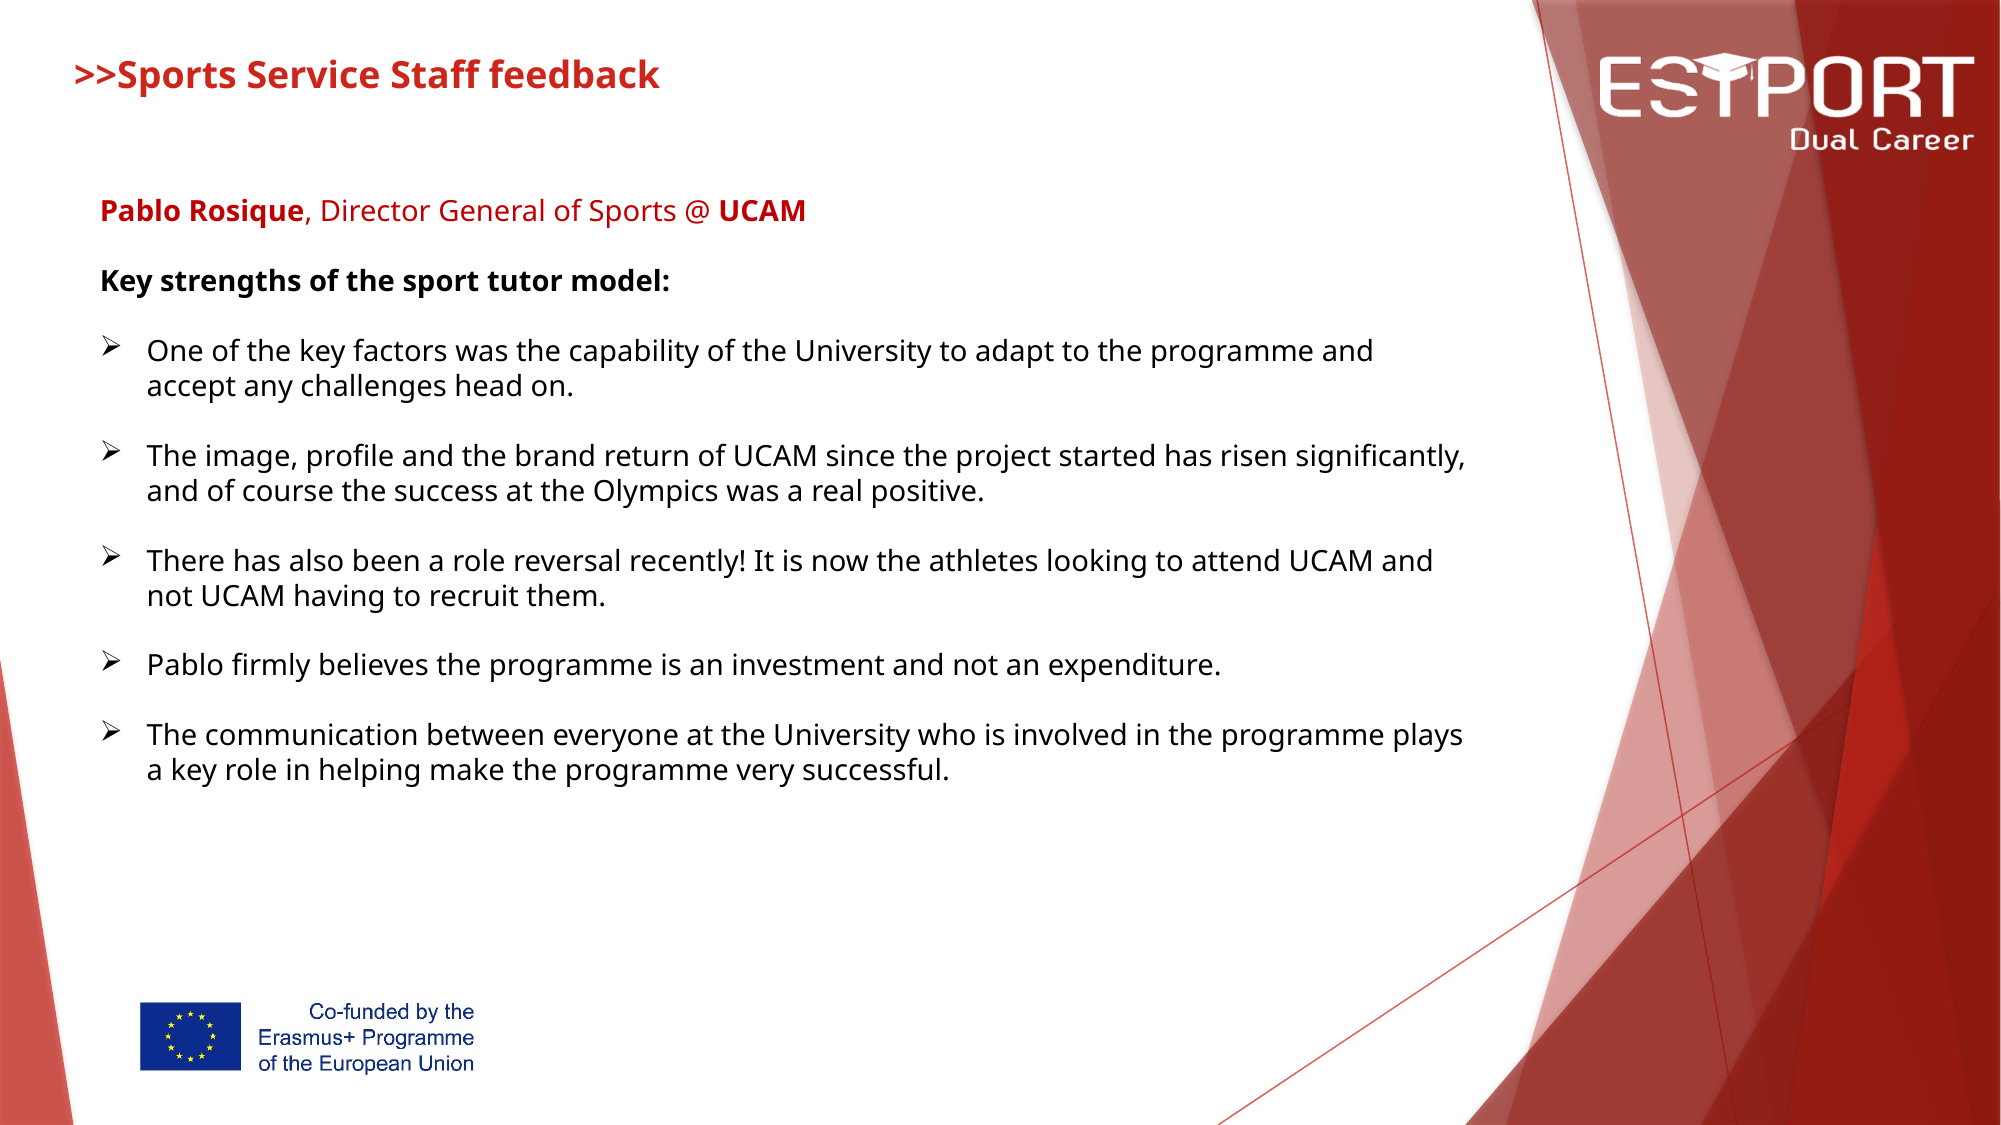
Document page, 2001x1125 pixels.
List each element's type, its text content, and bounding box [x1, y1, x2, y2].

text_box Pablo Rosique, Director General of Sports @ UCAM Key strengths of the sport tutor model: One of the key factors was the capability of the University to adapt to the programme and accept any challenges head on. The image, profile and the brand return of UCAM since the project started has risen significantly, and of course the success at the Olympics was a real positive. There has also been a role reversal recently! It is now the athletes looking to attend UCAM and not UCAM having to recruit them. Pablo firmly believes the programme is an investment and not an expenditure. The communication between everyone at the University who is involved in the programme plays a key role in helping make the programme very successful. [84, 113, 1488, 795]
text_box >>Sports Service Staff feedback [59, 44, 775, 104]
picture [1600, 44, 1987, 156]
picture [118, 982, 491, 1091]
